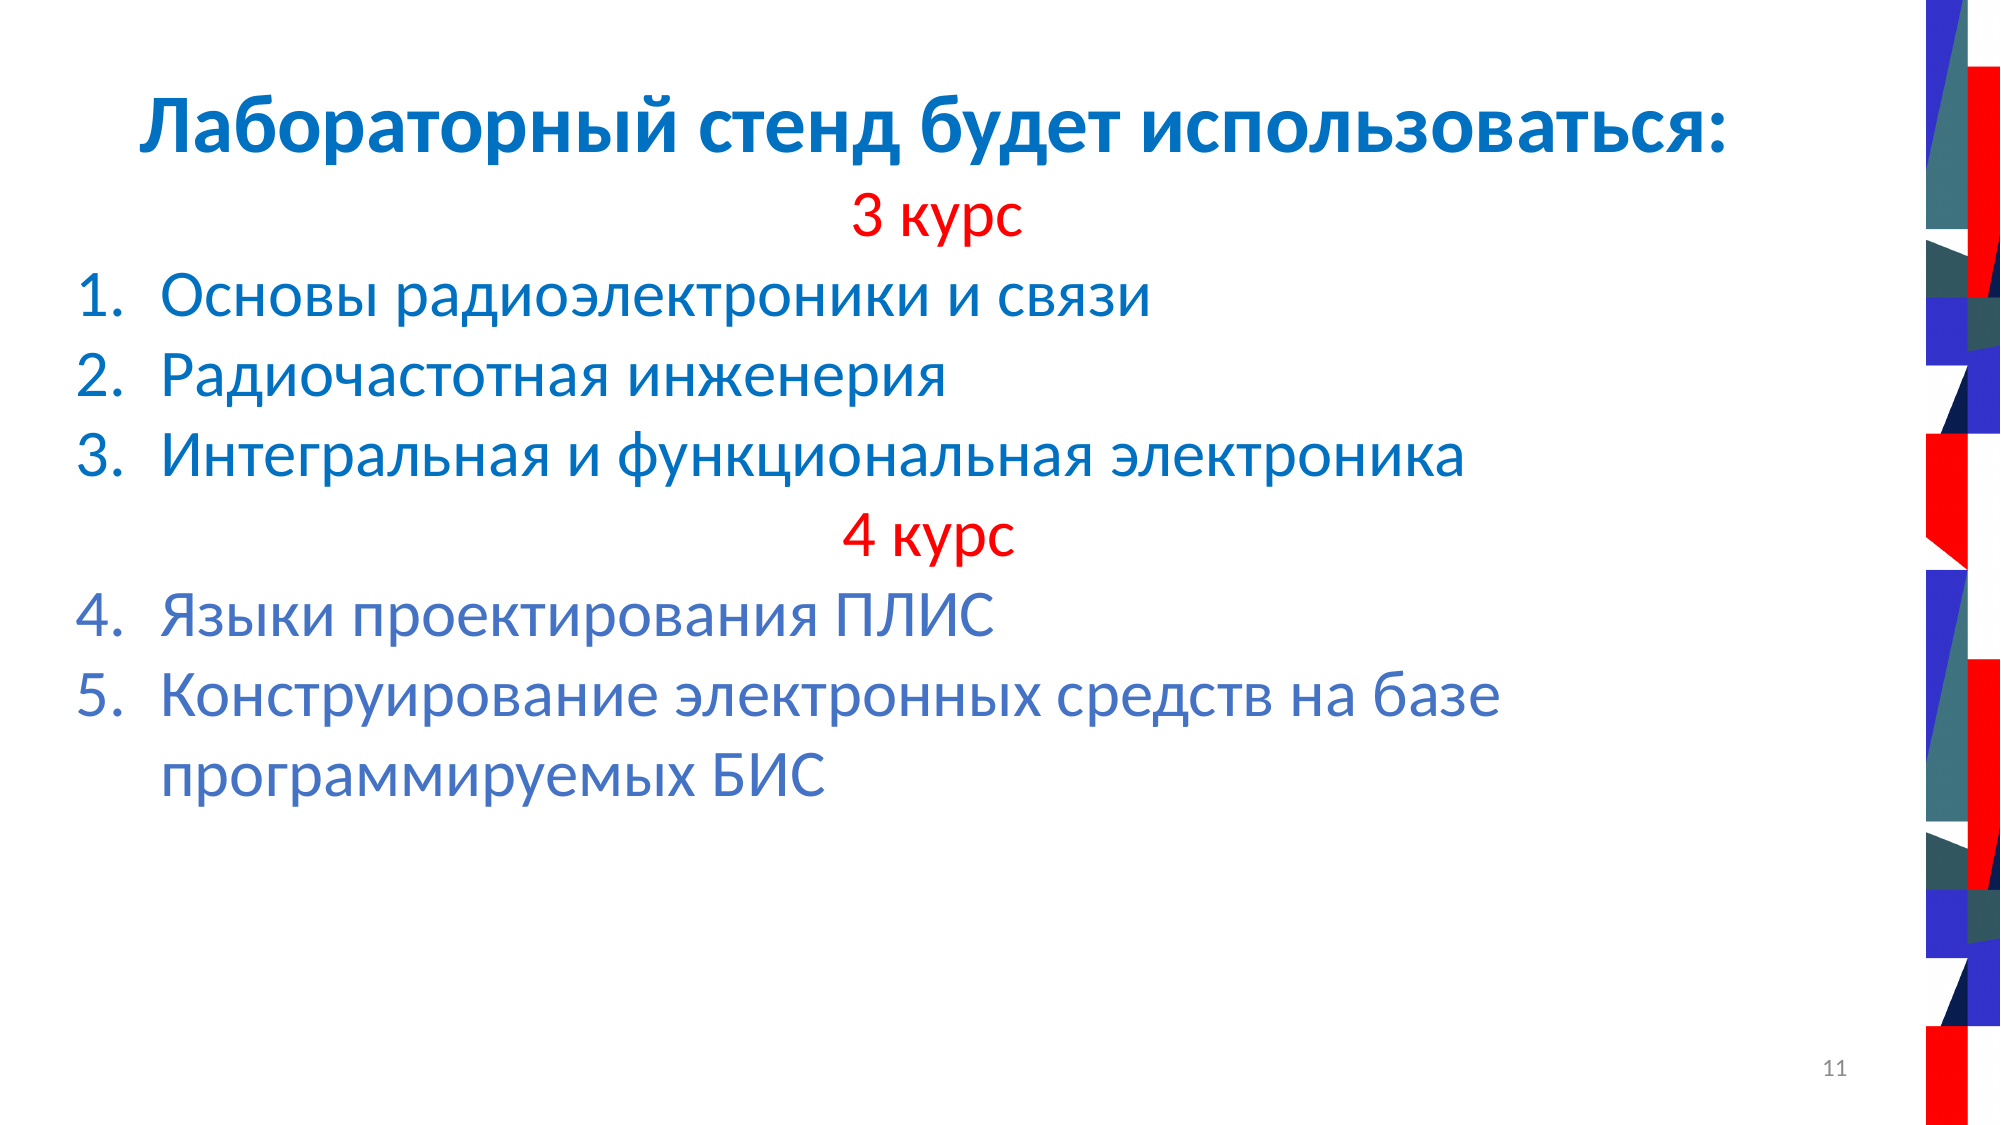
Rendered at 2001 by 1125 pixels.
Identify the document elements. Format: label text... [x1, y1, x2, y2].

text_box Лабораторный стенд будет использоваться: 3 курс Основы радиоэлектроники и связи Радиочастотная инженерия Интегральная и функциональная электроника 4 курс Языки проектирования ПЛИС Конструирование электронных средств на базе программируемых БИС [61, 62, 1799, 907]
picture [1925, 0, 2000, 1125]
slide_number 11 [1412, 1036, 1863, 1097]
